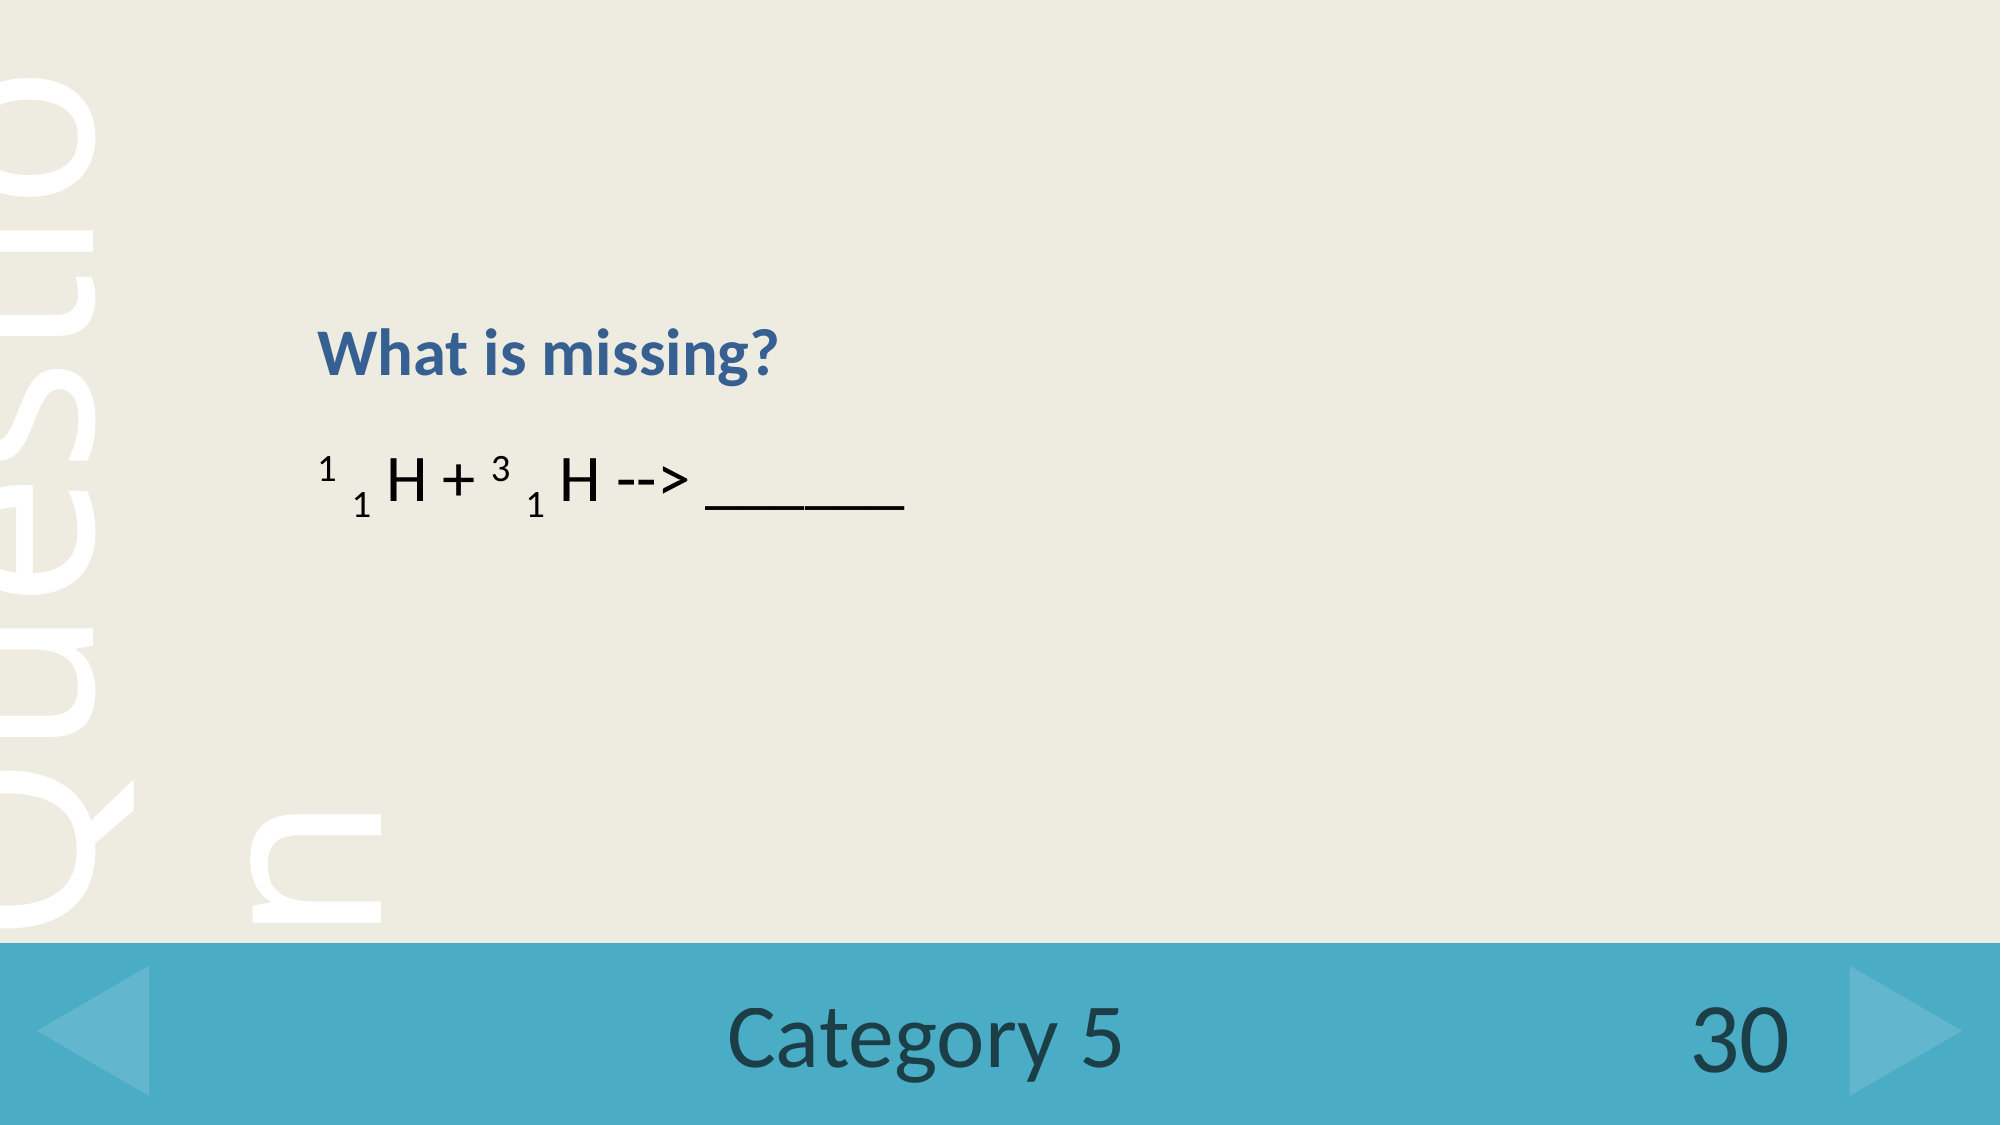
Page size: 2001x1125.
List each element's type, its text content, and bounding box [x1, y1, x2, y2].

title Category 5 [26, 937, 1827, 1125]
list What is missing? 1 1 H + 3 1 H --> ______ [302, 161, 1881, 874]
